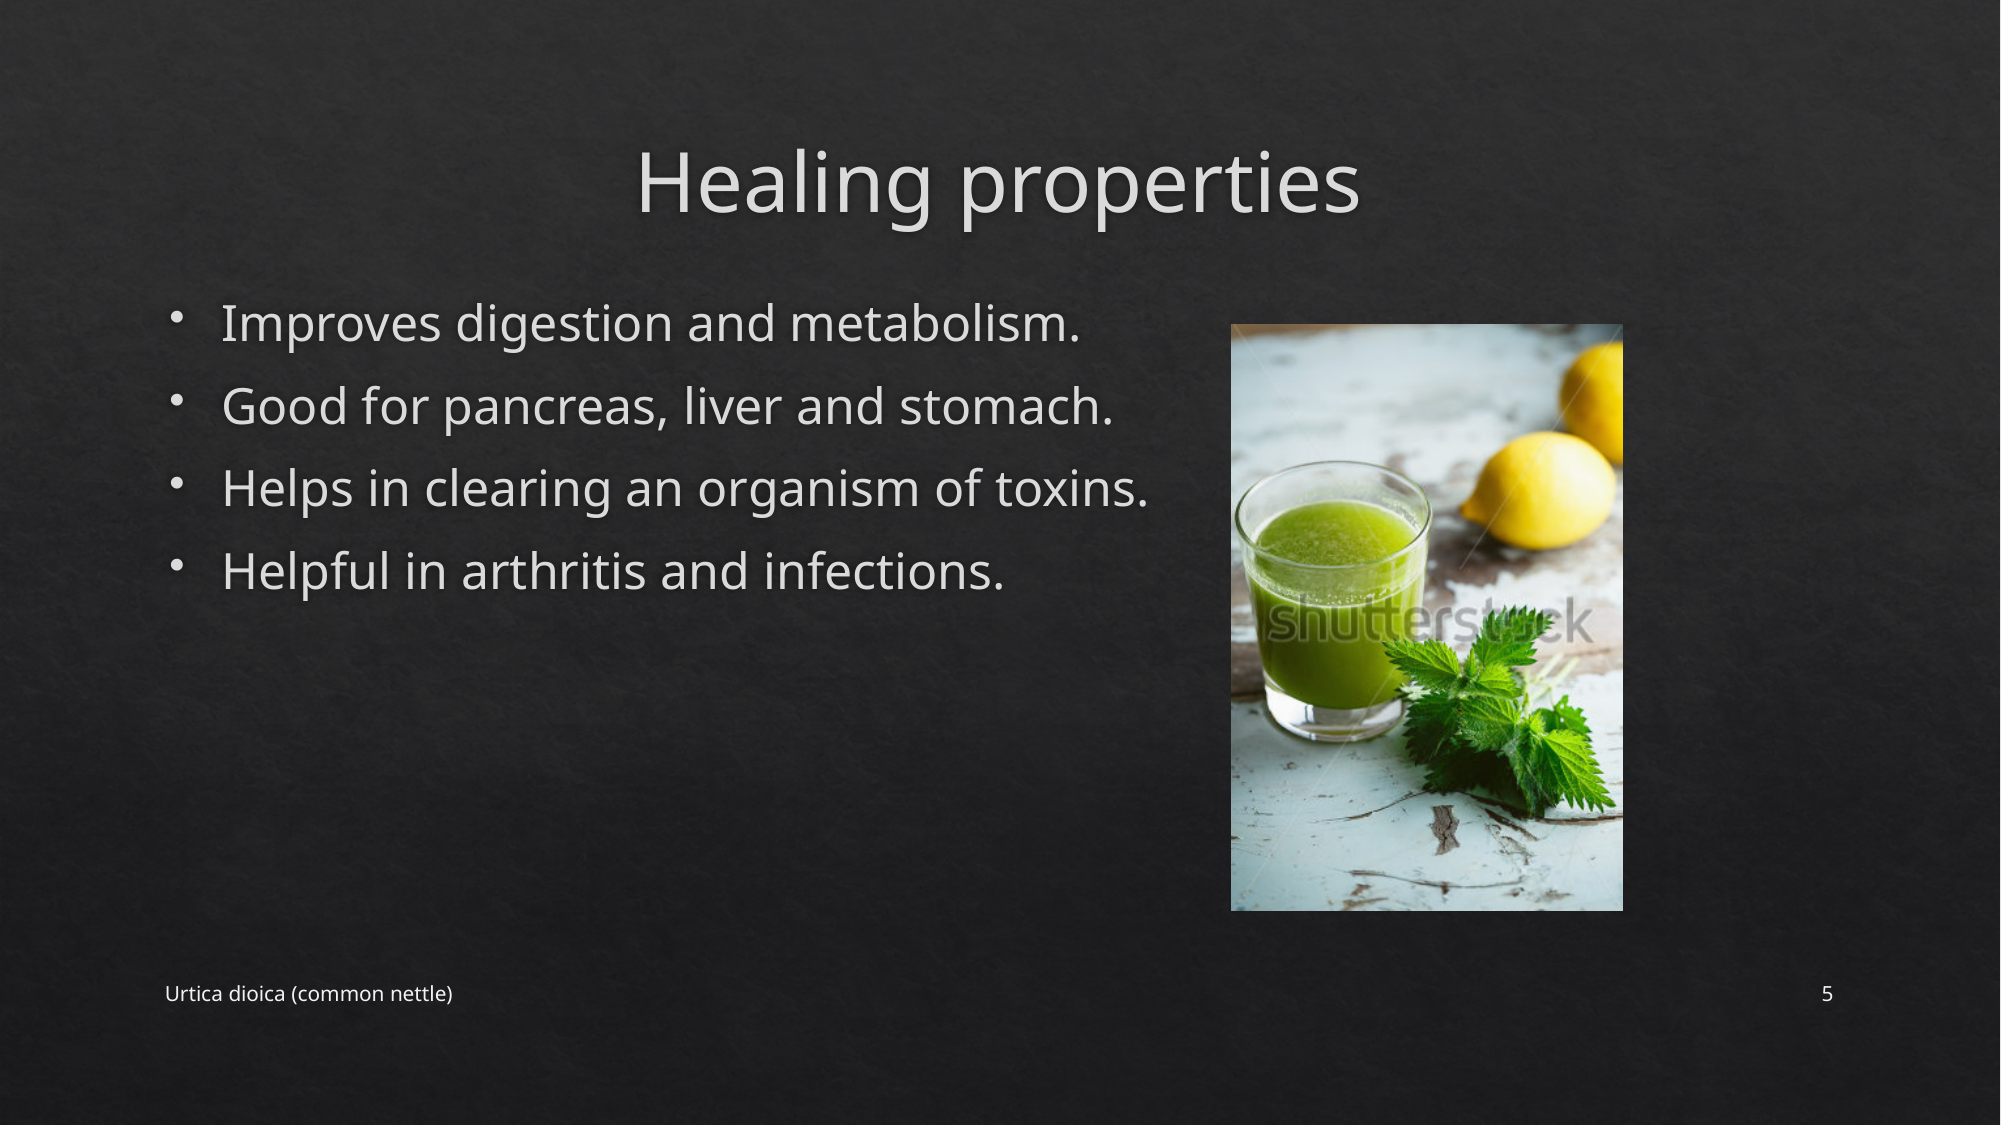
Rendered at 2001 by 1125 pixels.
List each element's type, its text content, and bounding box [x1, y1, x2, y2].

list Improves digestion and metabolism. Good for pancreas, liver and stomach. Helps in clearing an organism of toxins. Helpful in arthritis and infections. [149, 284, 1849, 950]
title Healing properties [149, 99, 1849, 260]
picture [1231, 323, 1623, 911]
footer Urtica dioica (common nettle) [149, 965, 1245, 1025]
slide_number 5 [1724, 965, 1849, 1025]
